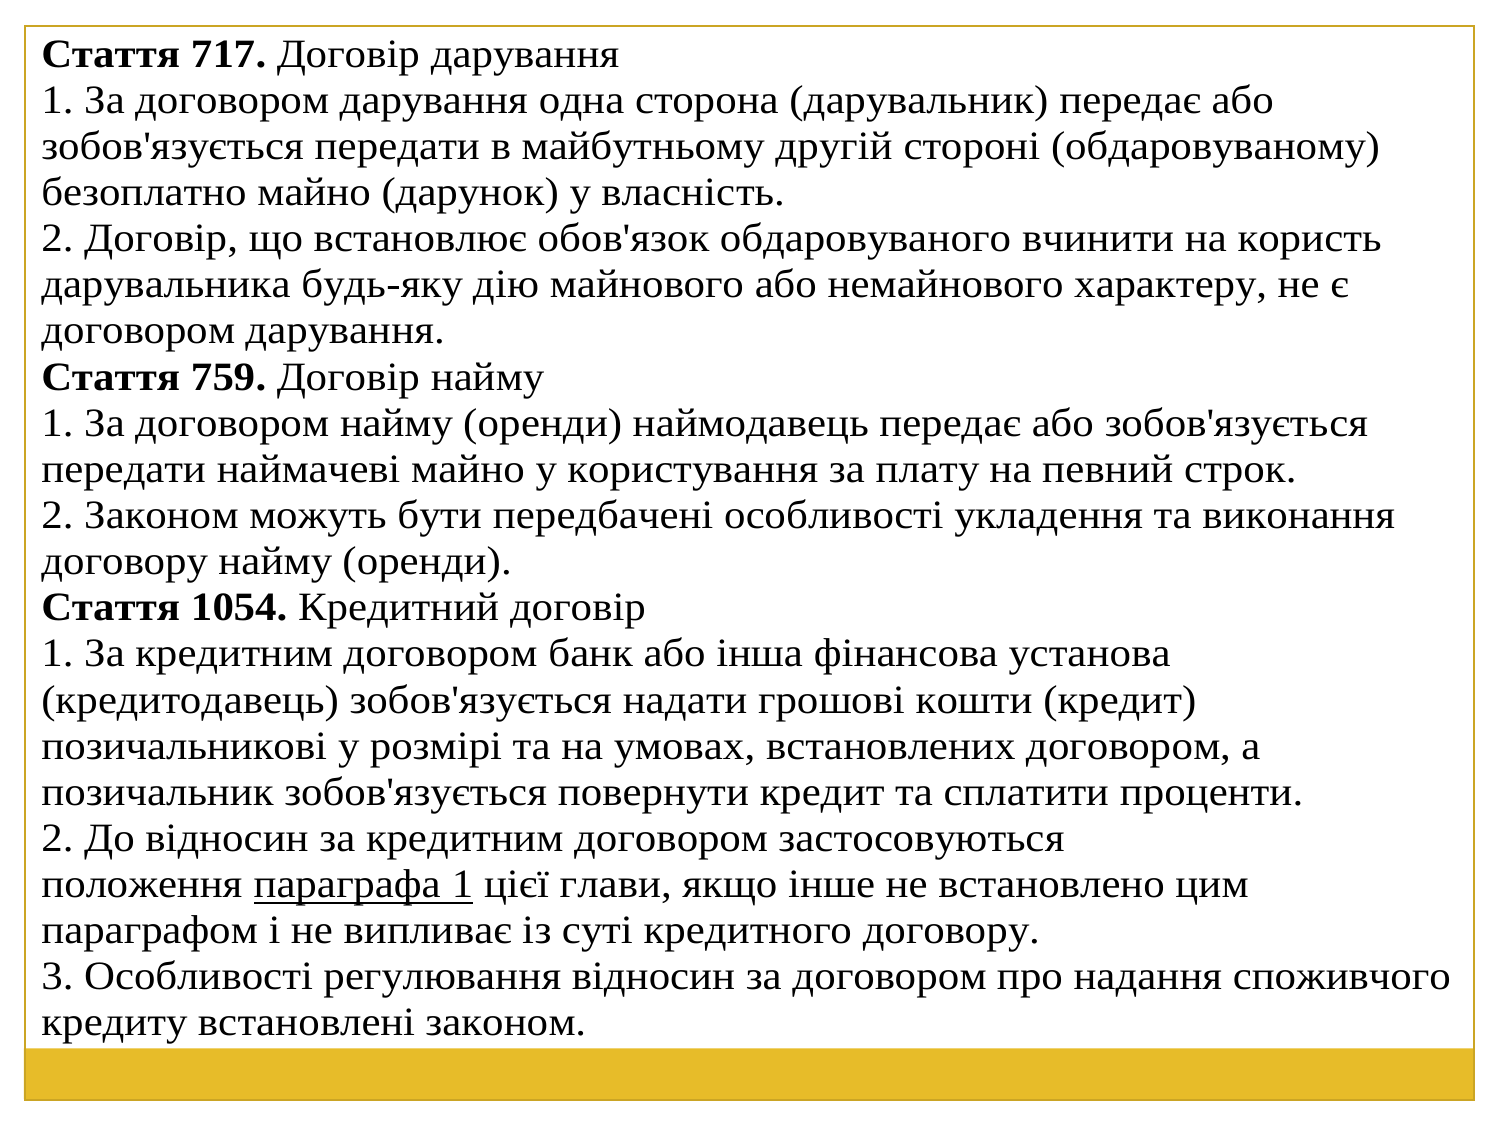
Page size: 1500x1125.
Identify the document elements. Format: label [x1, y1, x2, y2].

picture [41, 30, 1471, 1047]
